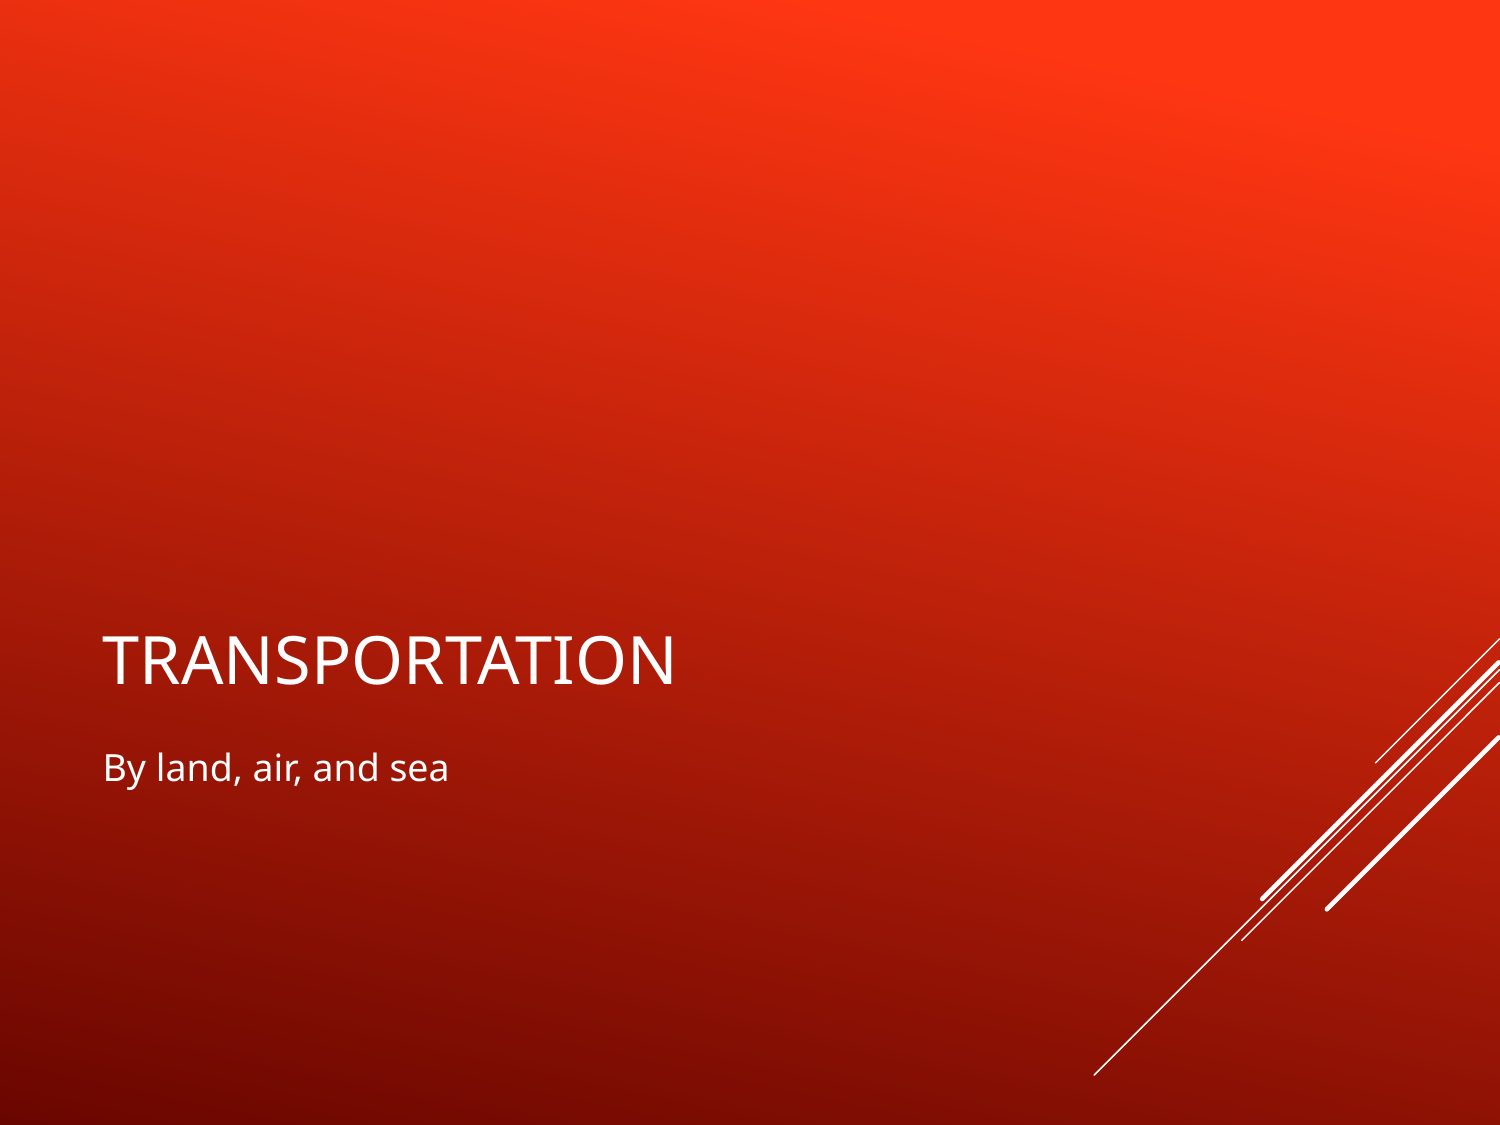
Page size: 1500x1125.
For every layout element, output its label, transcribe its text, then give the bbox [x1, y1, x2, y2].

list By land, air, and sea [87, 736, 1138, 988]
title Transportation [87, 324, 1138, 706]
